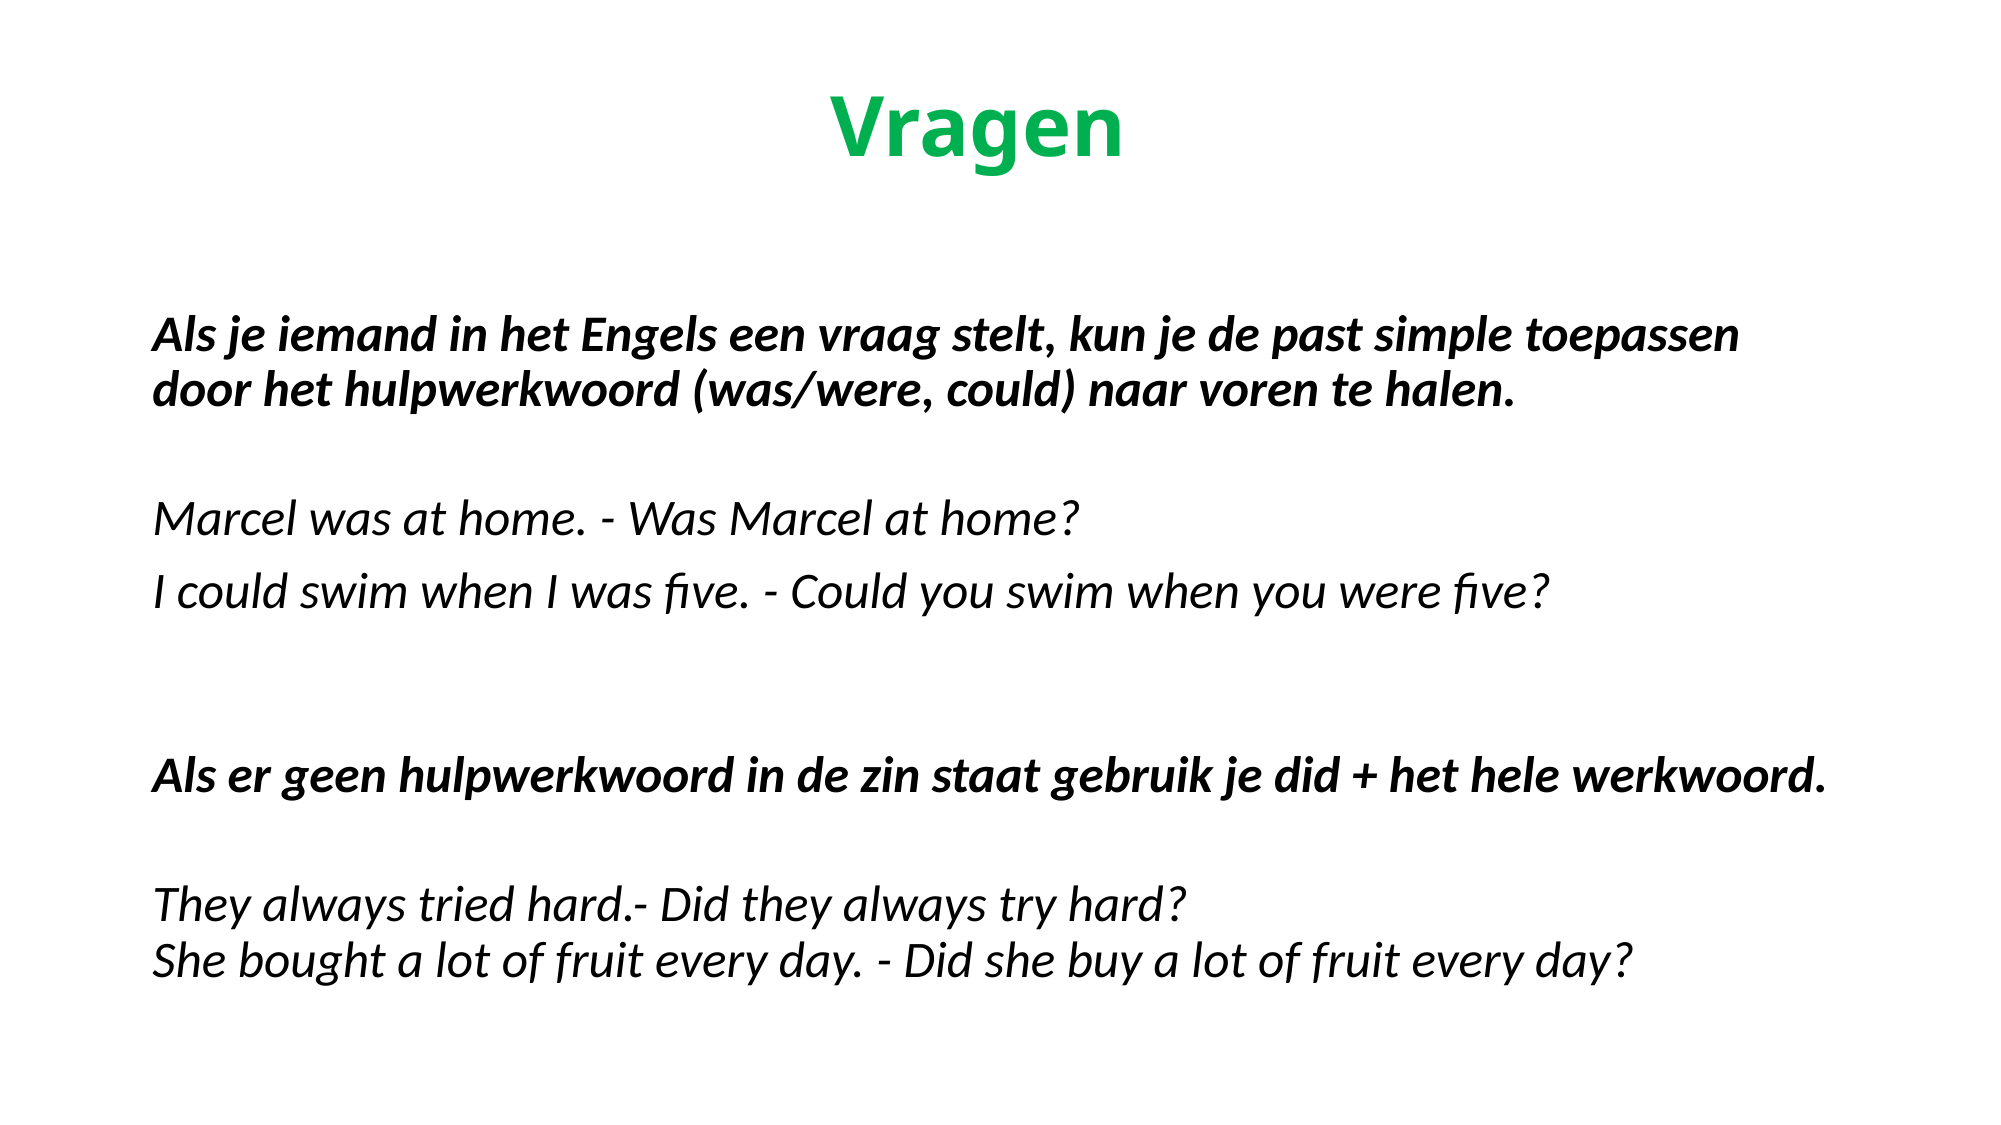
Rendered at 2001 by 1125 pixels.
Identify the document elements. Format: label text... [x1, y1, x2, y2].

list Als je iemand in het Engels een vraag stelt, kun je de past simple toepassen door het hulpwerkwoord (was/were, could) naar voren te halen. Marcel was at home. - Was Marcel at home? I could swim when I was five. - Could you swim when you were five? Als er geen hulpwerkwoord in de zin staat gebruik je did + het hele werkwoord. They always tried hard.- Did they always try hard? She bought a lot of fruit every day. - Did she buy a lot of fruit every day? [137, 299, 1863, 1014]
title Vragen [137, 59, 1820, 200]
